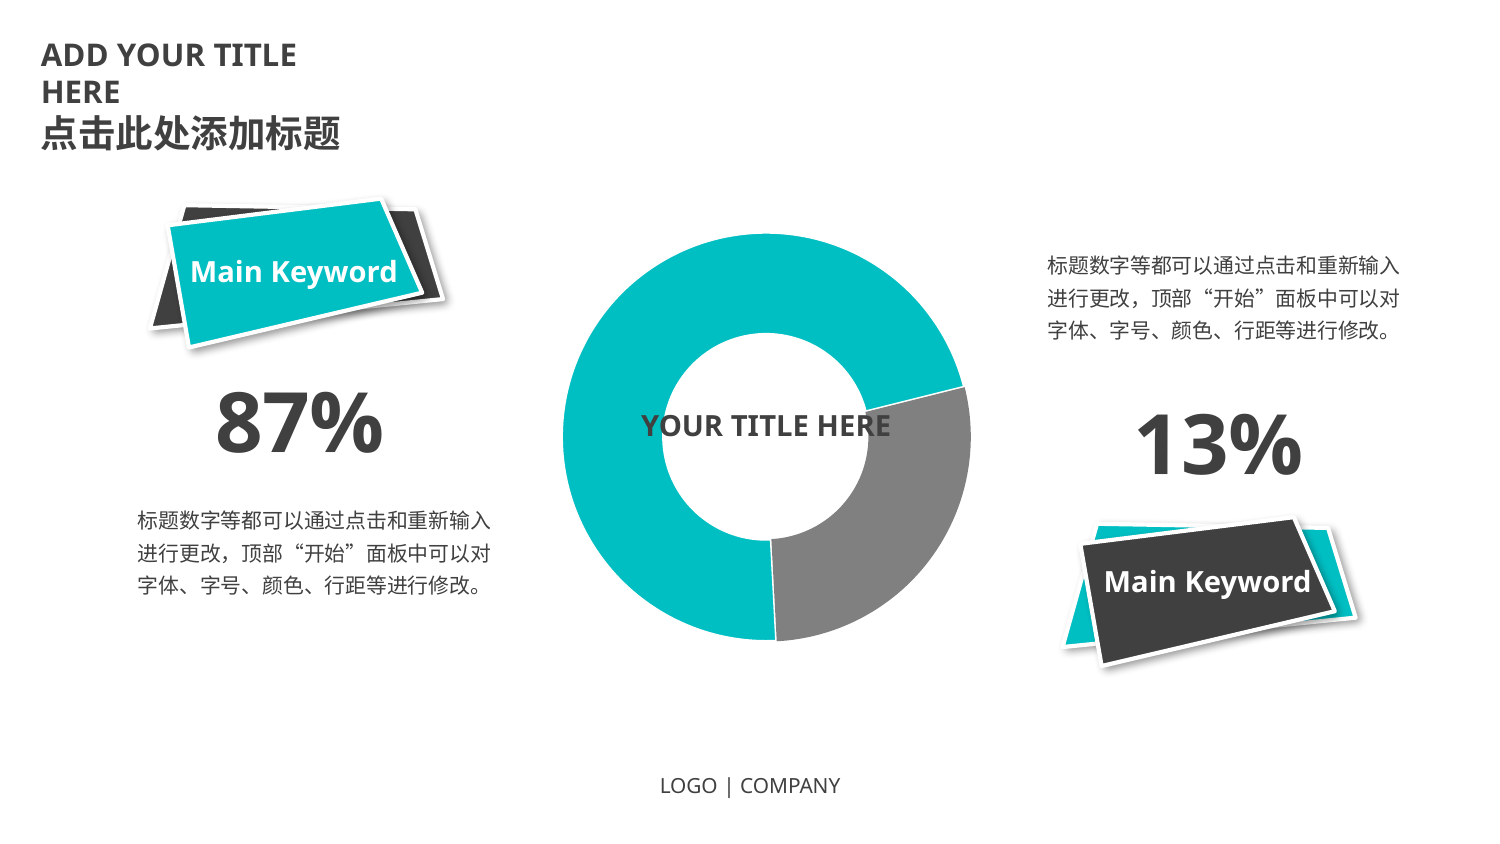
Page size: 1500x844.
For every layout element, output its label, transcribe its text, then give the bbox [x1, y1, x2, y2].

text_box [149, 198, 444, 348]
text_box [1062, 516, 1356, 667]
text_box ADD YOUR TITLE HERE 点击此处添加标题 [25, 27, 379, 163]
text_box 标题数字等都可以通过点击和重新输入进行更改，顶部“开始”面板中可以对字体、字号、颜色、行距等进行修改。 [123, 492, 494, 605]
text_box LOGO | COMPANY [644, 765, 856, 806]
text_box 标题数字等都可以通过点击和重新输入进行更改，顶部“开始”面板中可以对字体、字号、颜色、行距等进行修改。 [1038, 238, 1421, 351]
text_box 13% [1100, 383, 1339, 499]
chart [499, 223, 1034, 651]
text_box 87% [181, 361, 420, 477]
